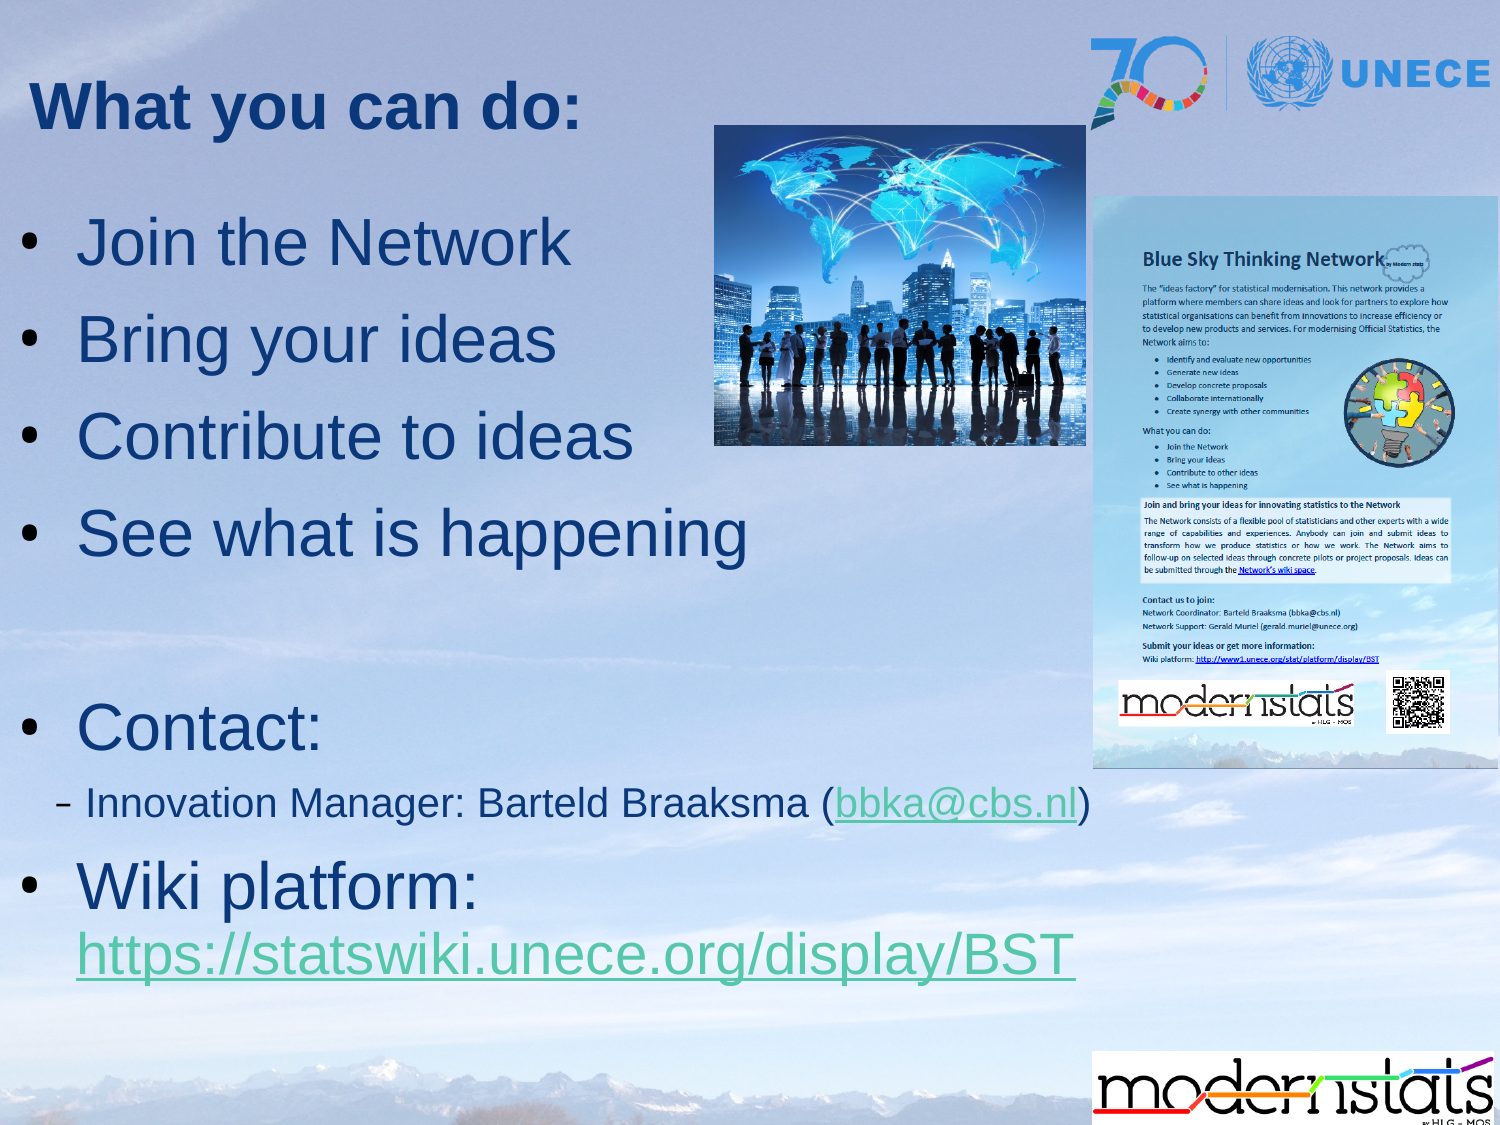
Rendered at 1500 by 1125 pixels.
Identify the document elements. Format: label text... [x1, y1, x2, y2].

picture [714, 125, 1086, 446]
list Join the Network Bring your ideas Contribute to ideas See what is happening Contact: Innovation Manager: Barteld Braaksma (bbka@cbs.nl) Wiki platform: https://statswiki.unece.org/display/BST [17, 208, 1459, 1024]
picture [1282, 30, 1500, 133]
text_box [1092, 195, 1499, 770]
picture [1092, 1051, 1494, 1125]
title What you can do: [29, 19, 1282, 145]
